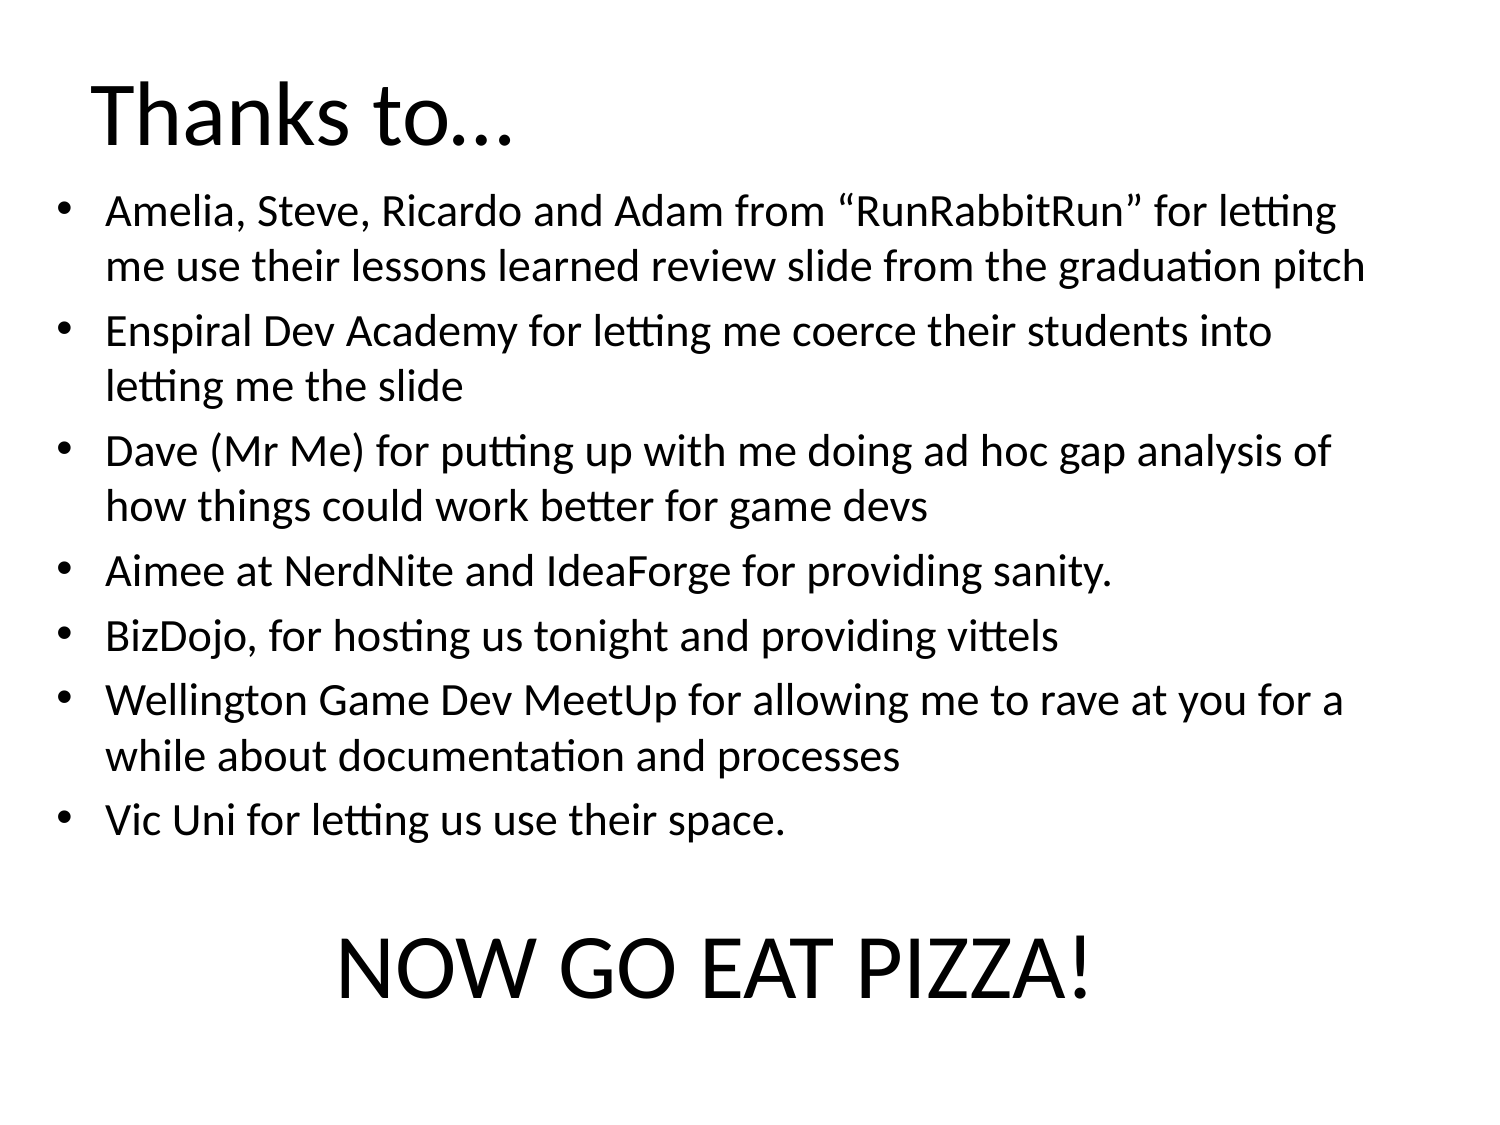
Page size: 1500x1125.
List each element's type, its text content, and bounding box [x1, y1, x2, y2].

list Amelia, Steve, Ricardo and Adam from “RunRabbitRun” for letting me use their lessons learned review slide from the graduation pitch Enspiral Dev Academy for letting me coerce their students into letting me the slide Dave (Mr Me) for putting up with me doing ad hoc gap analysis of how things could work better for game devs Aimee at NerdNite and IdeaForge for providing sanity. BizDojo, for hosting us tonight and providing vittels Wellington Game Dev MeetUp for allowing me to rave at you for a while about documentation and processes Vic Uni for letting us use their space. NOW GO EAT PIZZA! [41, 172, 1392, 1083]
title Thanks to… [75, 45, 1425, 173]
